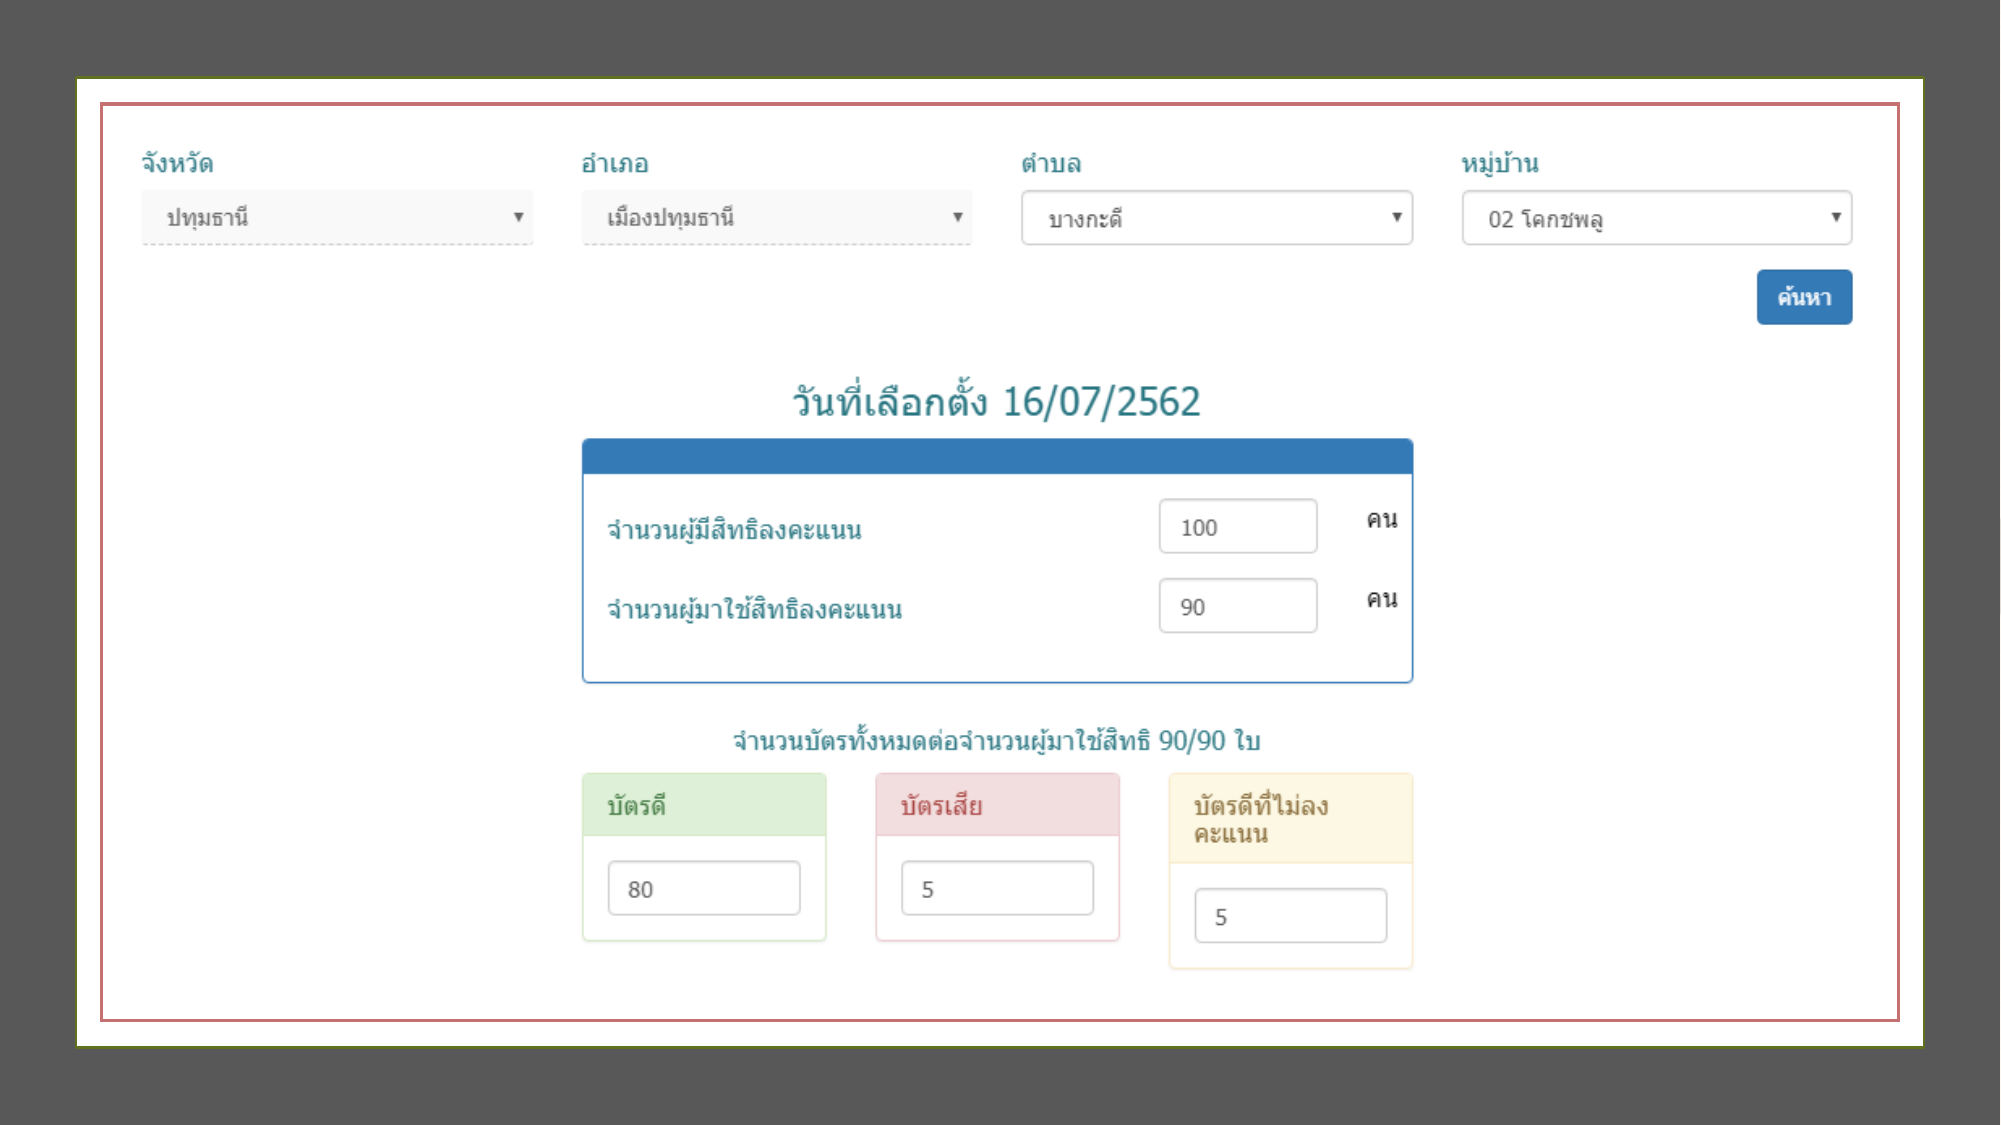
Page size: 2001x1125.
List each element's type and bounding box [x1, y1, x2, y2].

picture [135, 140, 1866, 985]
text_box [0, 0, 2000, 1125]
